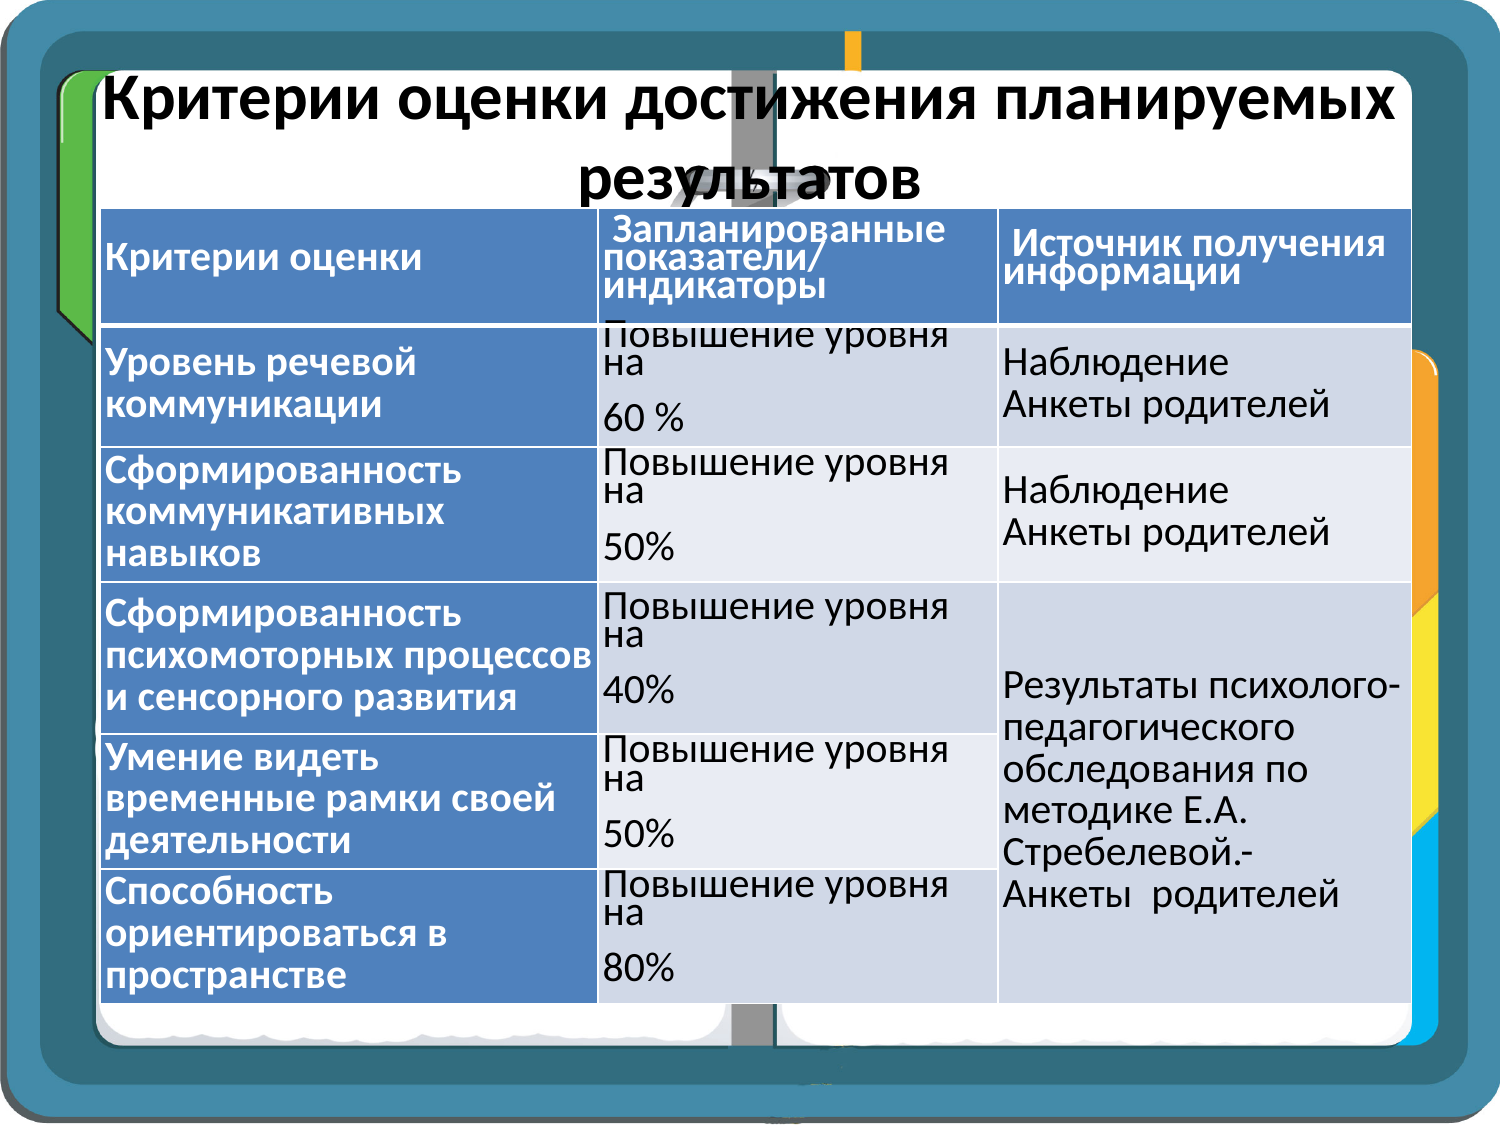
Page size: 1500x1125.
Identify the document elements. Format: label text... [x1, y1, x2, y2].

table_header Источник получения информации [999, 209, 1411, 323]
table_cell Способность ориентироваться в пространстве [101, 870, 597, 1003]
table_cell Результаты психолого-педагогического обследования по методике Е.А. Стребелевой.-Анкеты родителей [999, 583, 1411, 1003]
table_header Запланированные показатели/ индикаторы [599, 209, 997, 323]
table_cell Сформированность психомоторных процессов и сенсорного развития [101, 583, 597, 733]
title Критерии оценки достижения планируемых результатов [75, 45, 1425, 220]
table_cell Уровень речевой коммуникации [101, 328, 597, 446]
table_cell Повышение уровня на 60 % [599, 328, 997, 446]
table_cell Наблюдение Анкеты родителей [999, 328, 1411, 446]
picture [0, 0, 1500, 1125]
table_cell Сформированность коммуникативных навыков [101, 448, 597, 581]
table_cell Наблюдение Анкеты родителей [999, 448, 1411, 581]
table_header Критерии оценки [101, 209, 597, 323]
table_cell Умение видеть временные рамки своей деятельности [101, 735, 597, 868]
table_cell Повышение уровня на 80% [599, 870, 997, 1003]
table_cell Повышение уровня на 40% [599, 583, 997, 733]
table_cell Повышение уровня на 50% [599, 735, 997, 868]
table_cell Повышение уровня на 50% [599, 448, 997, 581]
